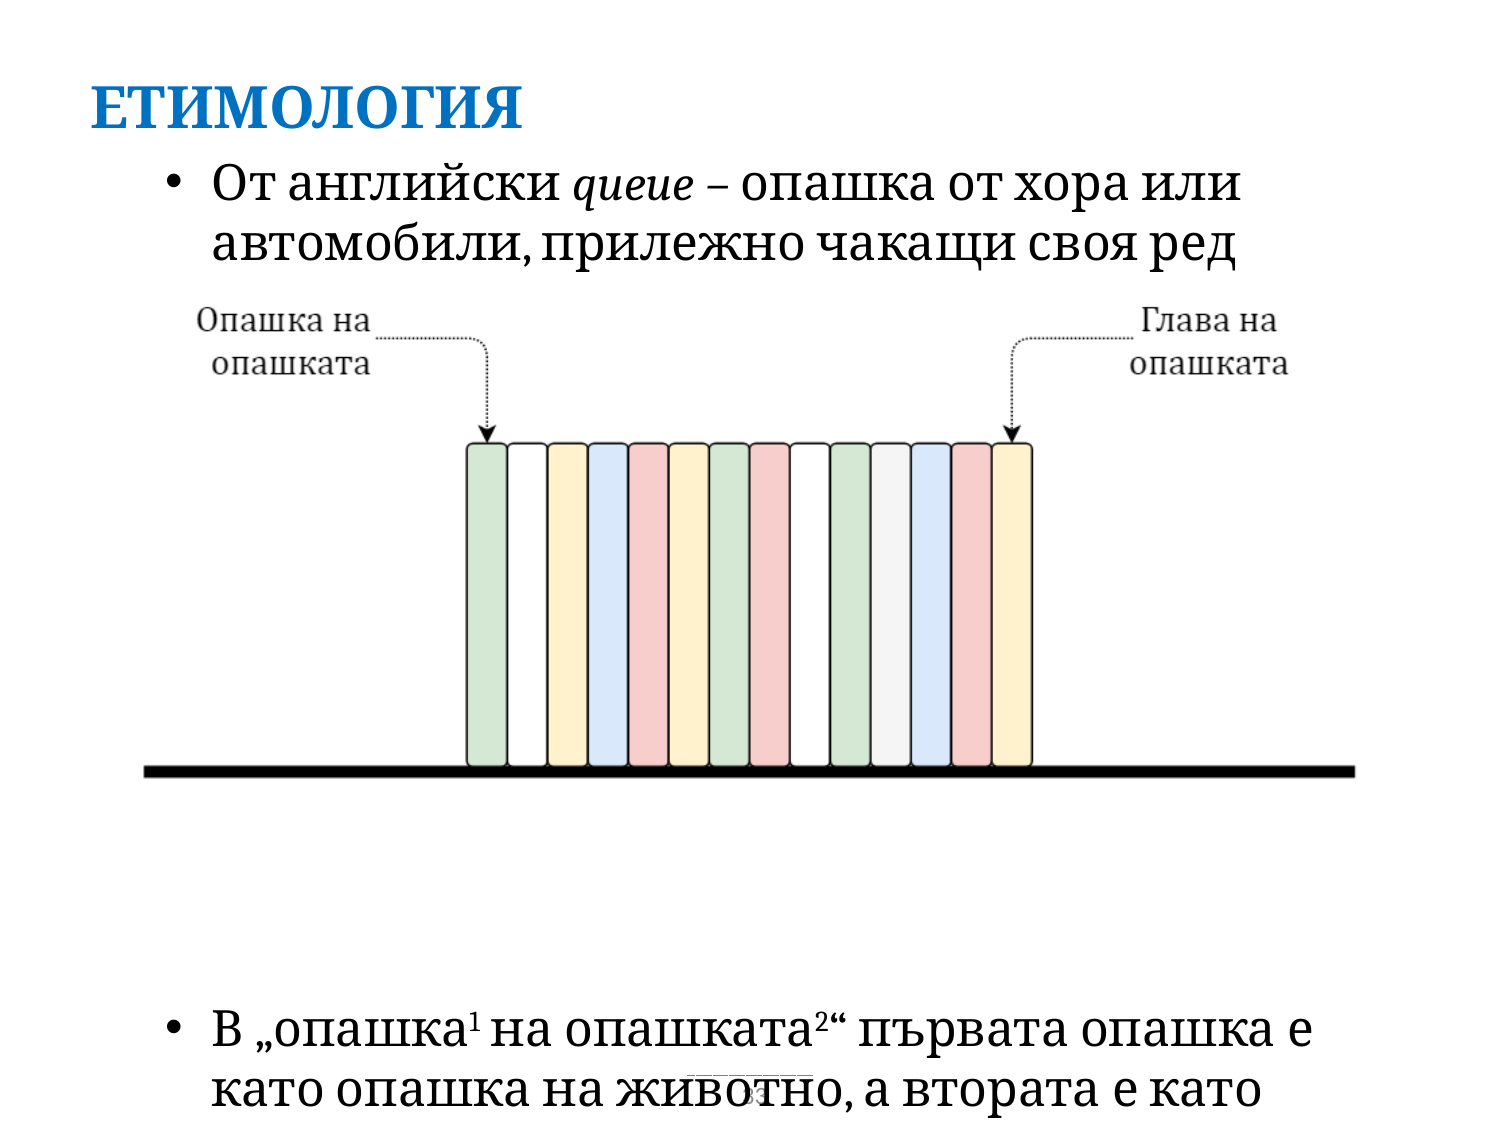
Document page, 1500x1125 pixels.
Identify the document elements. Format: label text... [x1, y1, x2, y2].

picture [137, 287, 1363, 780]
slide_number 33 [579, 1065, 930, 1125]
list Етимология От английски queue – опашка от хора или автомобили, прилежно чакащи своя ред В „опашка1 на опашката2“ първата опашка е като опашка на животно, а втората е като върволица [75, 62, 1450, 1063]
